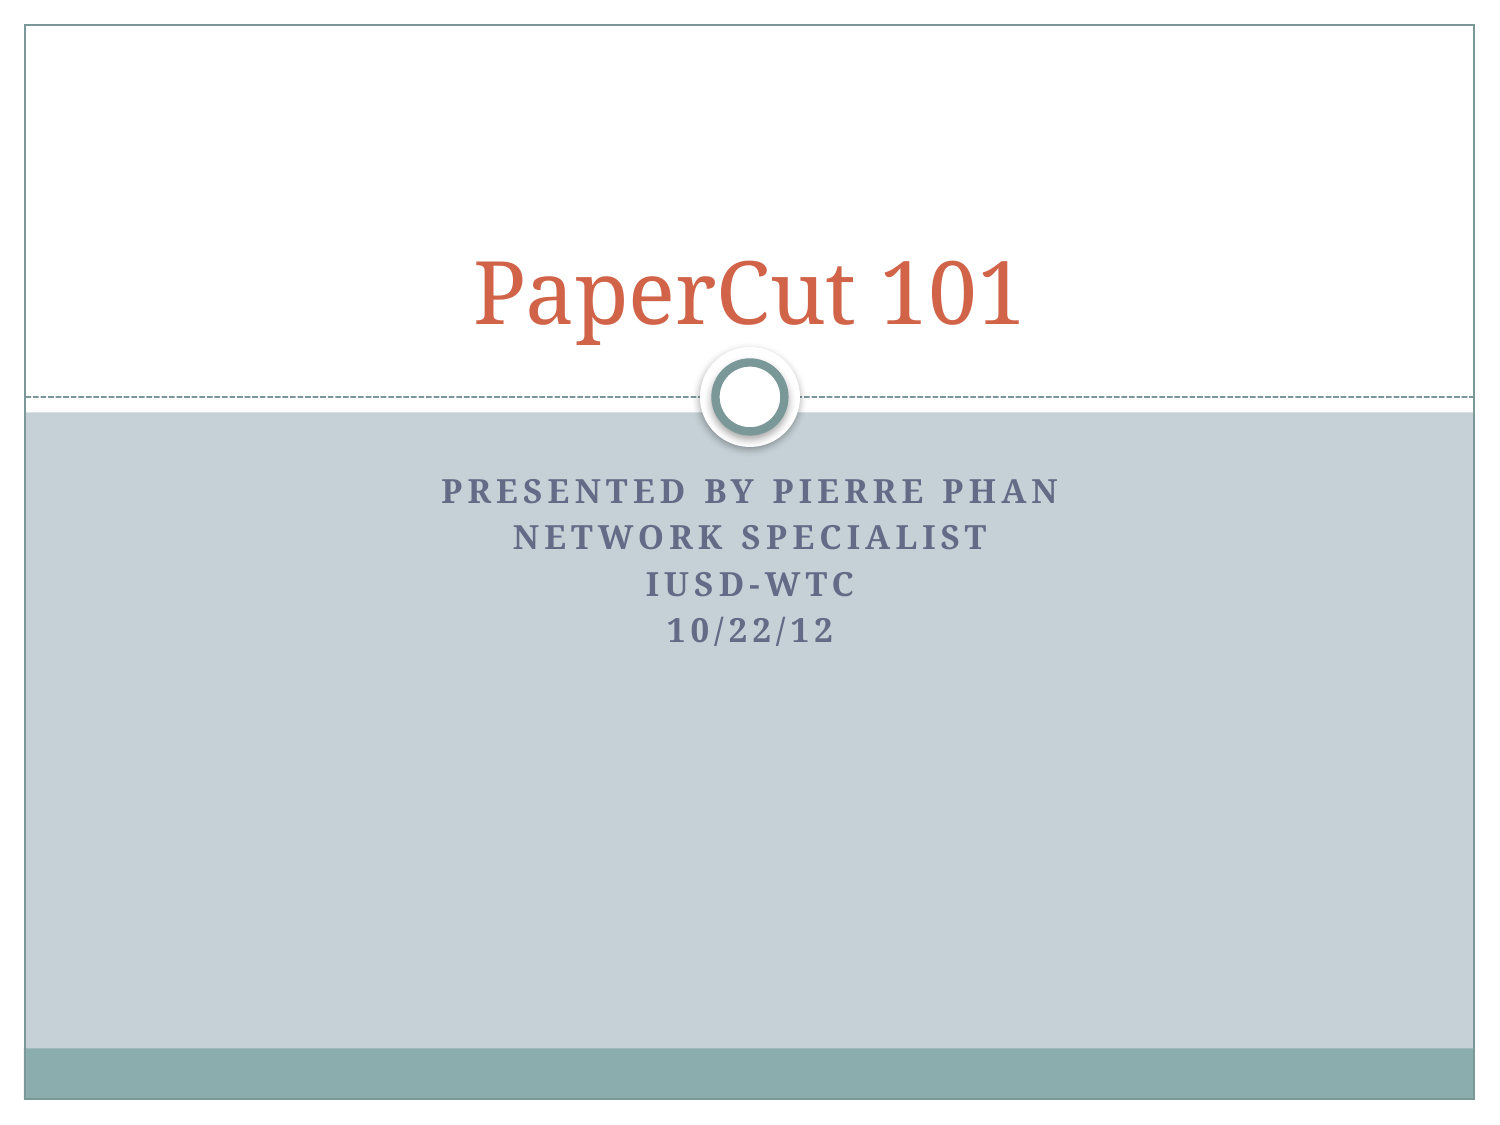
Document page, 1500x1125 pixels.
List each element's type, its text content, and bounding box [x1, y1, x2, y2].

title PaperCut 101 [112, 62, 1388, 350]
subtitle Presented by Pierre phan Network specialist Iusd-WTC 10/22/12 [225, 462, 1275, 750]
